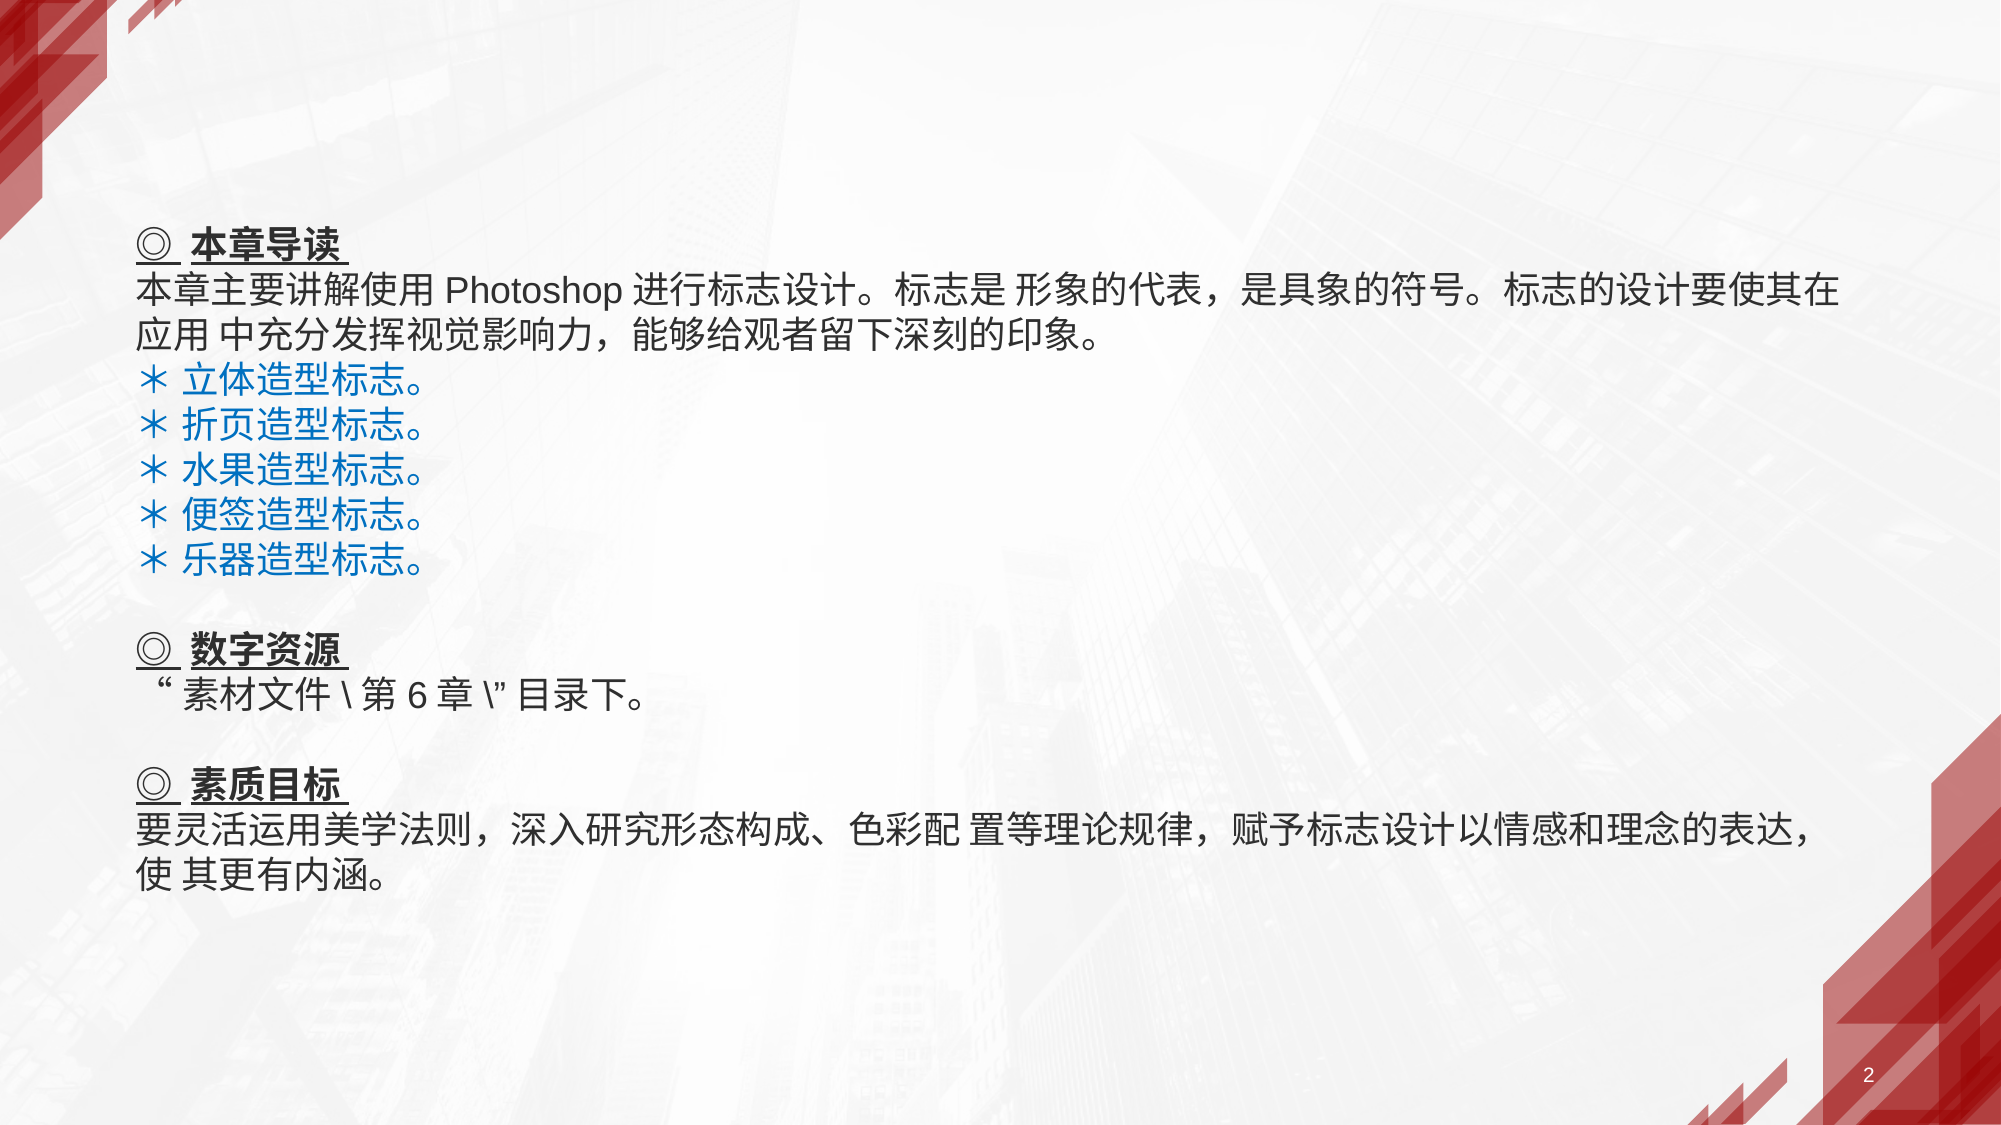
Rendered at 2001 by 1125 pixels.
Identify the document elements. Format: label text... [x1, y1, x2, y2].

text_box ◎ 本章导读 本章主要讲解使用Photoshop进行标志设计。标志是 形象的代表，是具象的符号。标志的设计要使其在应用 中充分发挥视觉影响力，能够给观者留下深刻的印象。 ＊ 立体造型标志。 ＊ 折页造型标志。 ＊ 水果造型标志。 ＊ 便签造型标志。 ＊ 乐器造型标志。 ◎ 数字资源 “素材文件\第6章\”目录下。 ◎ 素质目标 要灵活运用美学法则，深入研究形态构成、色彩配 置等理论规律，赋予标志设计以情感和理念的表达，使 其更有内涵。 [120, 214, 1880, 904]
slide_number 2 [1452, 1056, 1890, 1092]
